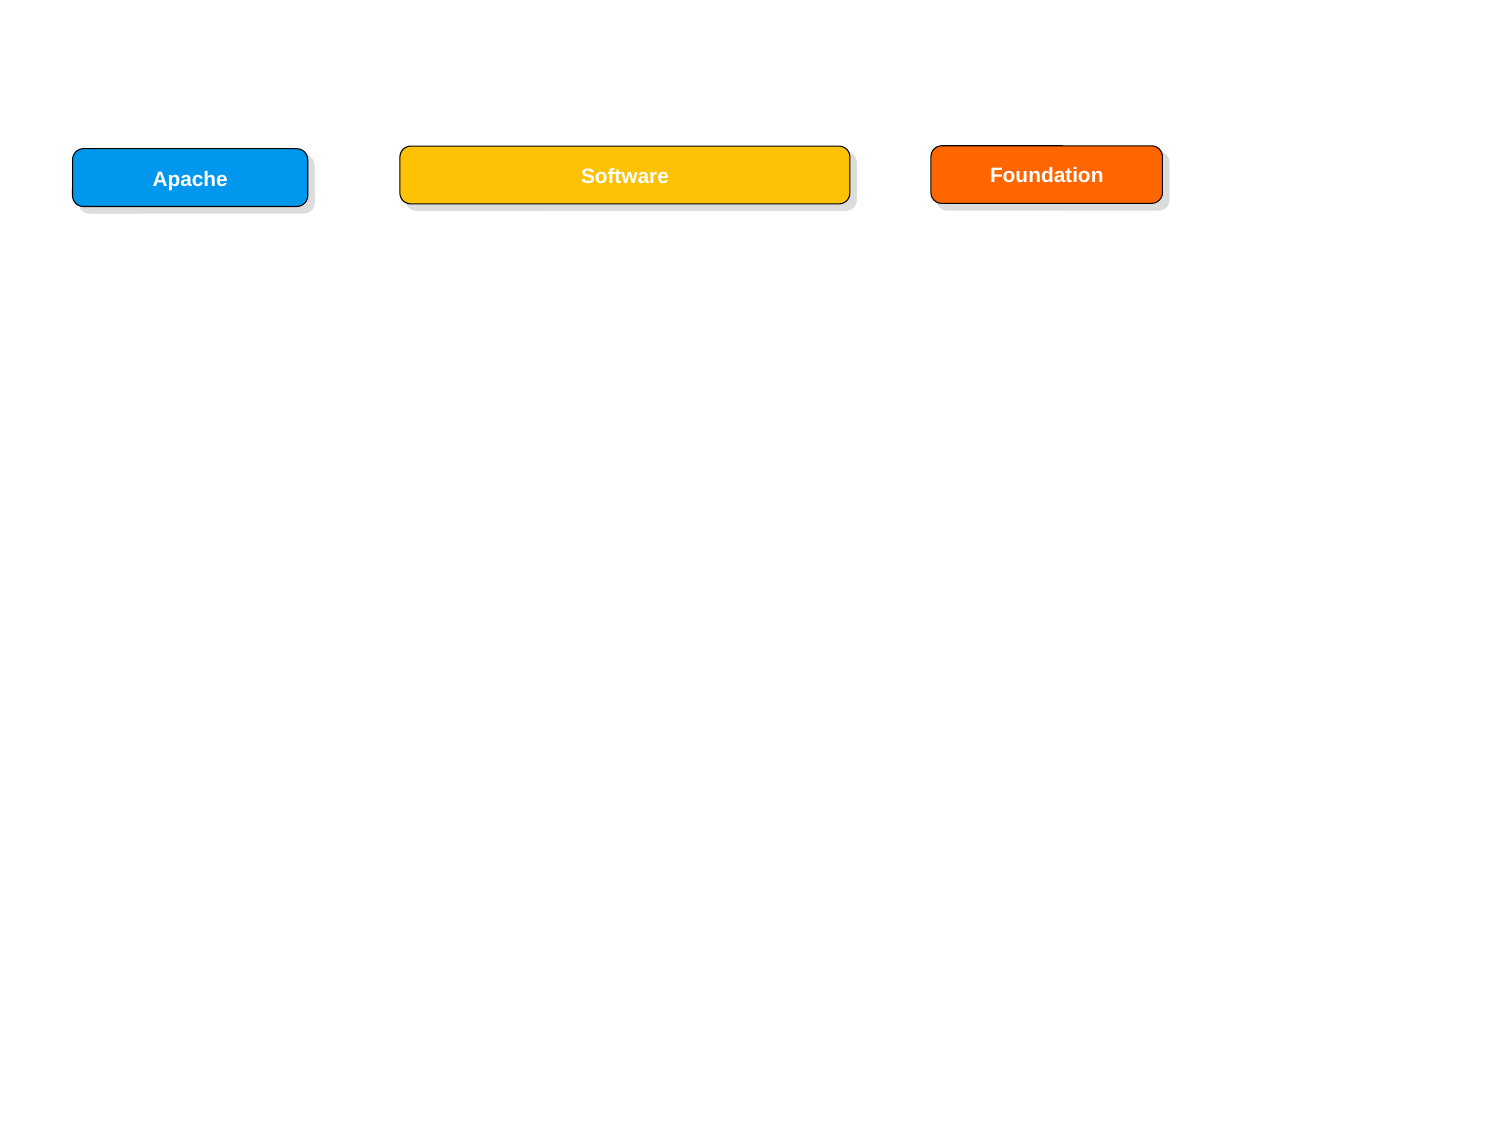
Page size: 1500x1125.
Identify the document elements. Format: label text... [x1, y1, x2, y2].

text_box Software [399, 146, 850, 204]
text_box Foundation [930, 145, 1163, 204]
text_box Apache [72, 148, 308, 207]
